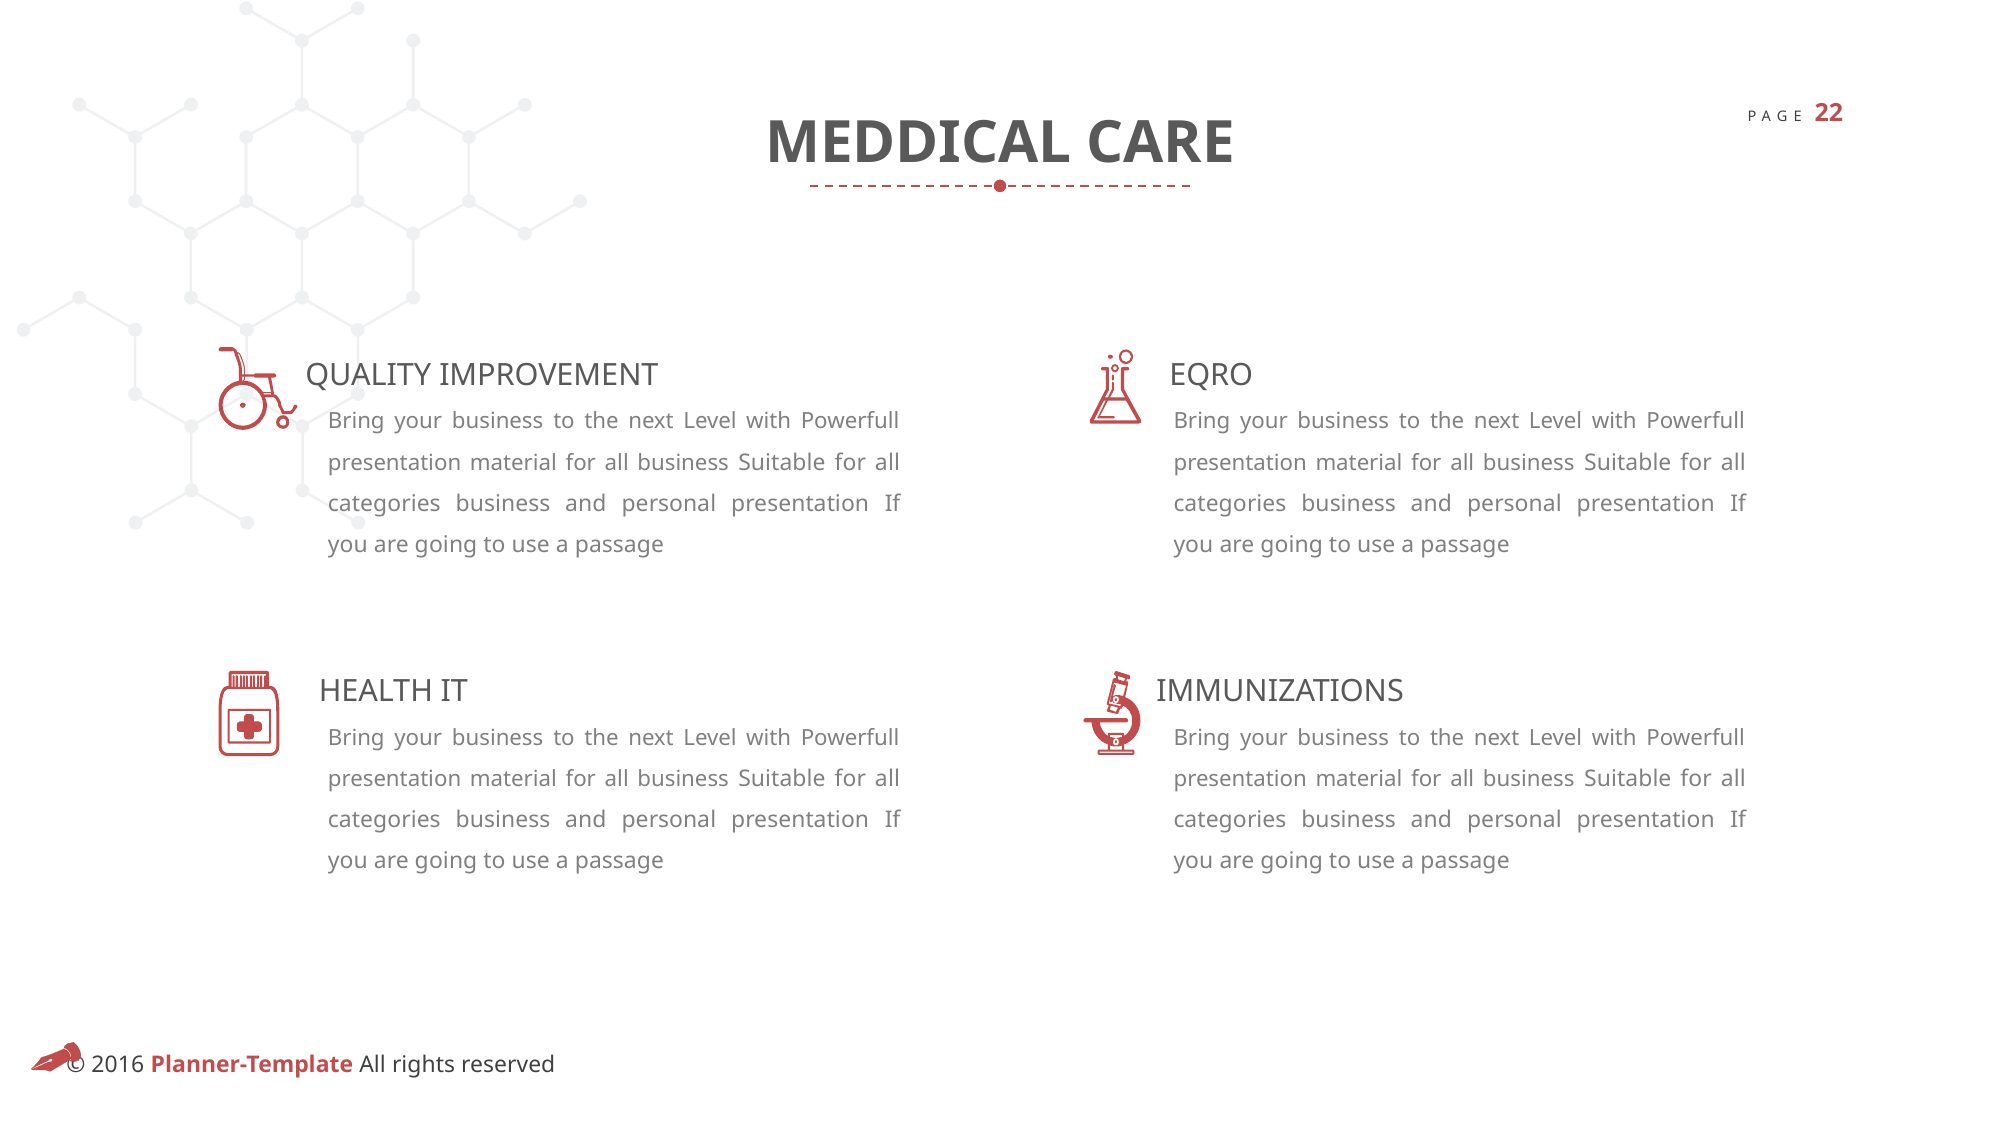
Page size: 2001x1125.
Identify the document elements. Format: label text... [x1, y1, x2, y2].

text_box HEALTH IT [304, 664, 483, 716]
text_box [1118, 349, 1134, 365]
text_box [1110, 364, 1119, 373]
text_box Bring your business to the next Level with Powerfull presentation material for all business Suitable for all categories business and personal presentation If you are going to use a passage [313, 385, 916, 565]
text_box MEDDICAL CARE [750, 96, 1250, 182]
text_box [218, 670, 280, 757]
text_box [219, 405, 267, 430]
text_box Bring your business to the next Level with Powerfull presentation material for all business Suitable for all categories business and personal presentation If you are going to use a passage [1158, 702, 1761, 881]
text_box IMMUNIZATIONS [1141, 664, 1419, 716]
text_box Bring your business to the next Level with Powerfull presentation material for all business Suitable for all categories business and personal presentation If you are going to use a passage [313, 702, 916, 881]
text_box QUALITY IMPROVEMENT [360, 347, 674, 385]
text_box [239, 402, 246, 408]
text_box Bring your business to the next Level with Powerfull presentation material for all business Suitable for all categories business and personal presentation If you are going to use a passage [1158, 385, 1761, 565]
text_box [276, 416, 290, 429]
text_box [1083, 670, 1141, 755]
text_box [1089, 367, 1142, 424]
text_box [16, 1, 587, 530]
text_box QUALITY IMPROVEMENT [290, 347, 356, 399]
text_box [248, 373, 298, 415]
text_box [218, 347, 245, 408]
text_box EQRO [1154, 347, 1268, 399]
